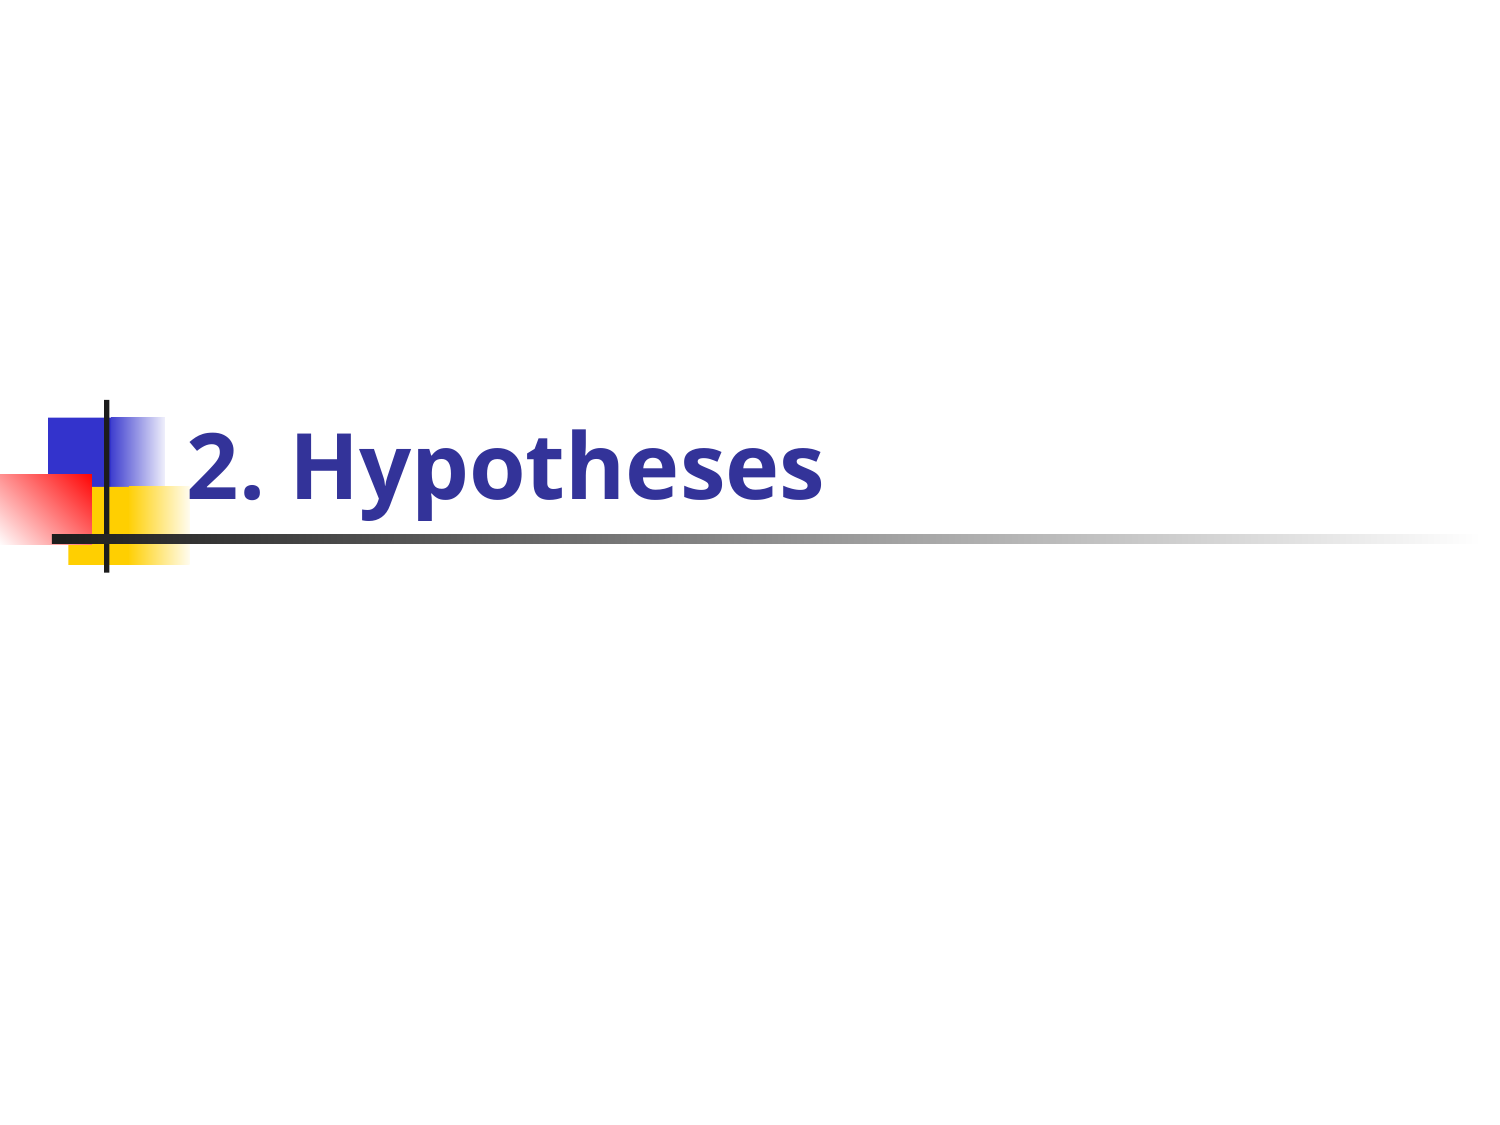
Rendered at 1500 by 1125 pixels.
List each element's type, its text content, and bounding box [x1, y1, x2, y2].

title 2. Hypotheses [171, 337, 1448, 526]
